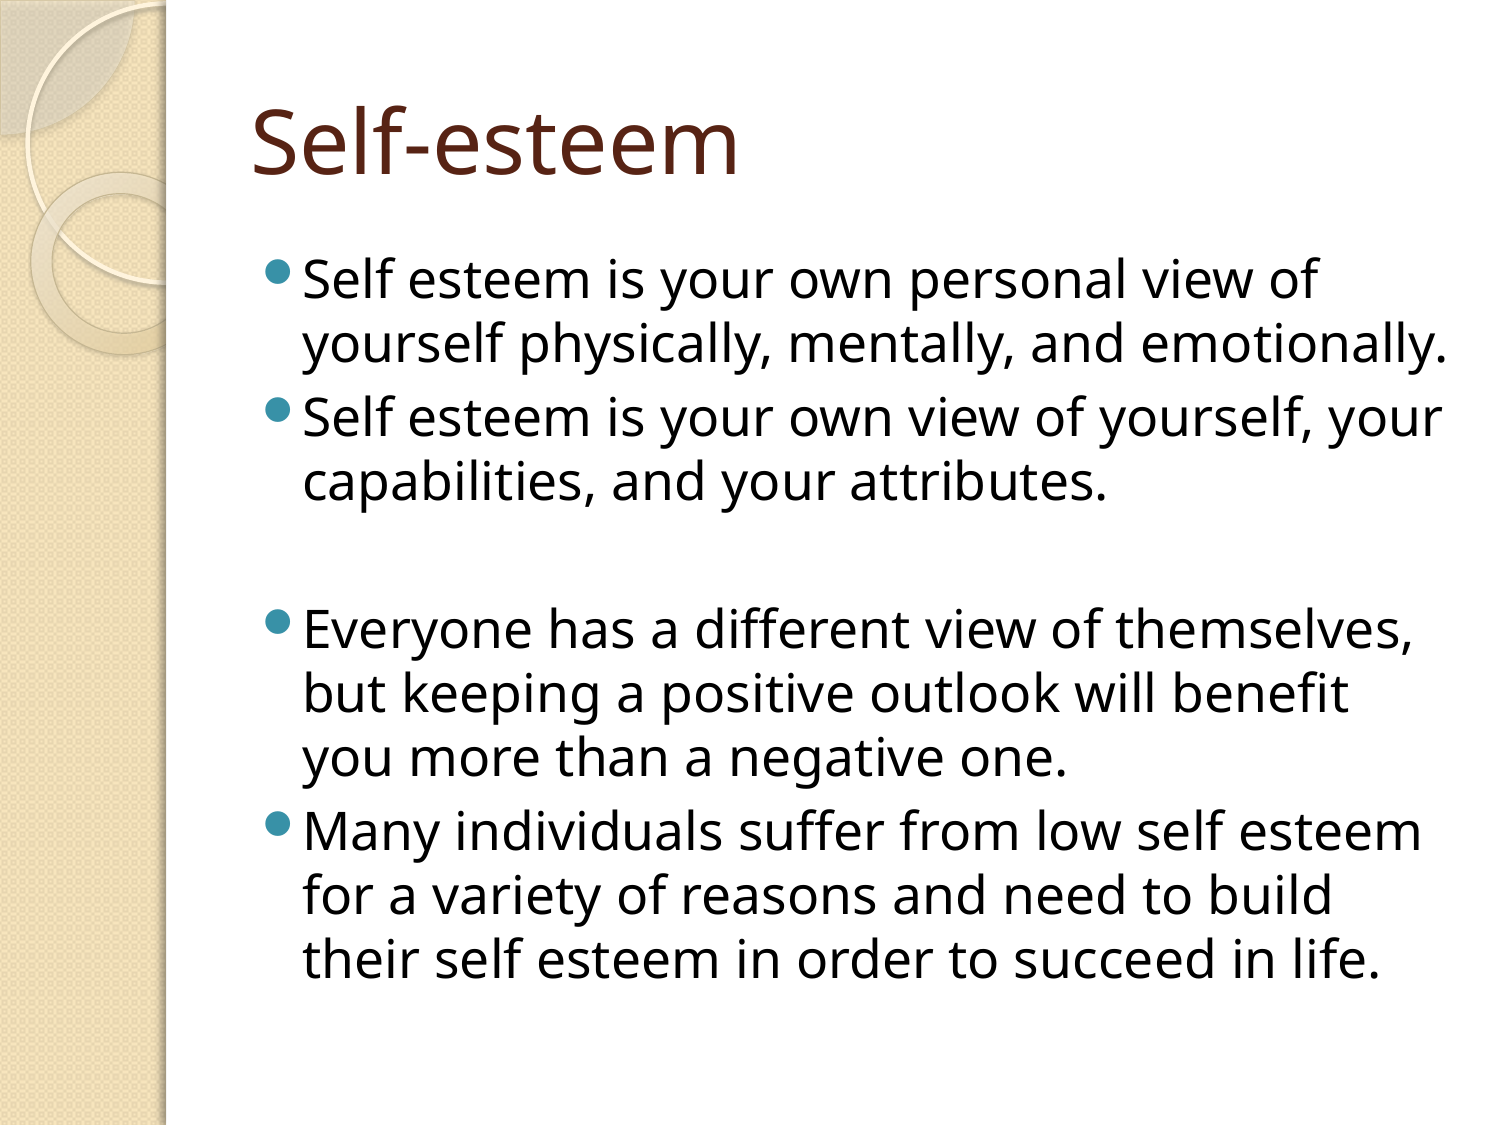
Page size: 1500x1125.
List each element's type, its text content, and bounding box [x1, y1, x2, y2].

title Self-esteem [235, 45, 1466, 233]
list Self esteem is your own personal view of yourself physically, mentally, and emotionally. Self esteem is your own view of yourself, your capabilities, and your attributes. Everyone has a different view of themselves, but keeping a positive outlook will benefit you more than a negative one. Many individuals suffer from low self esteem for a variety of reasons and need to build their self esteem in order to succeed in life. [235, 237, 1466, 1025]
